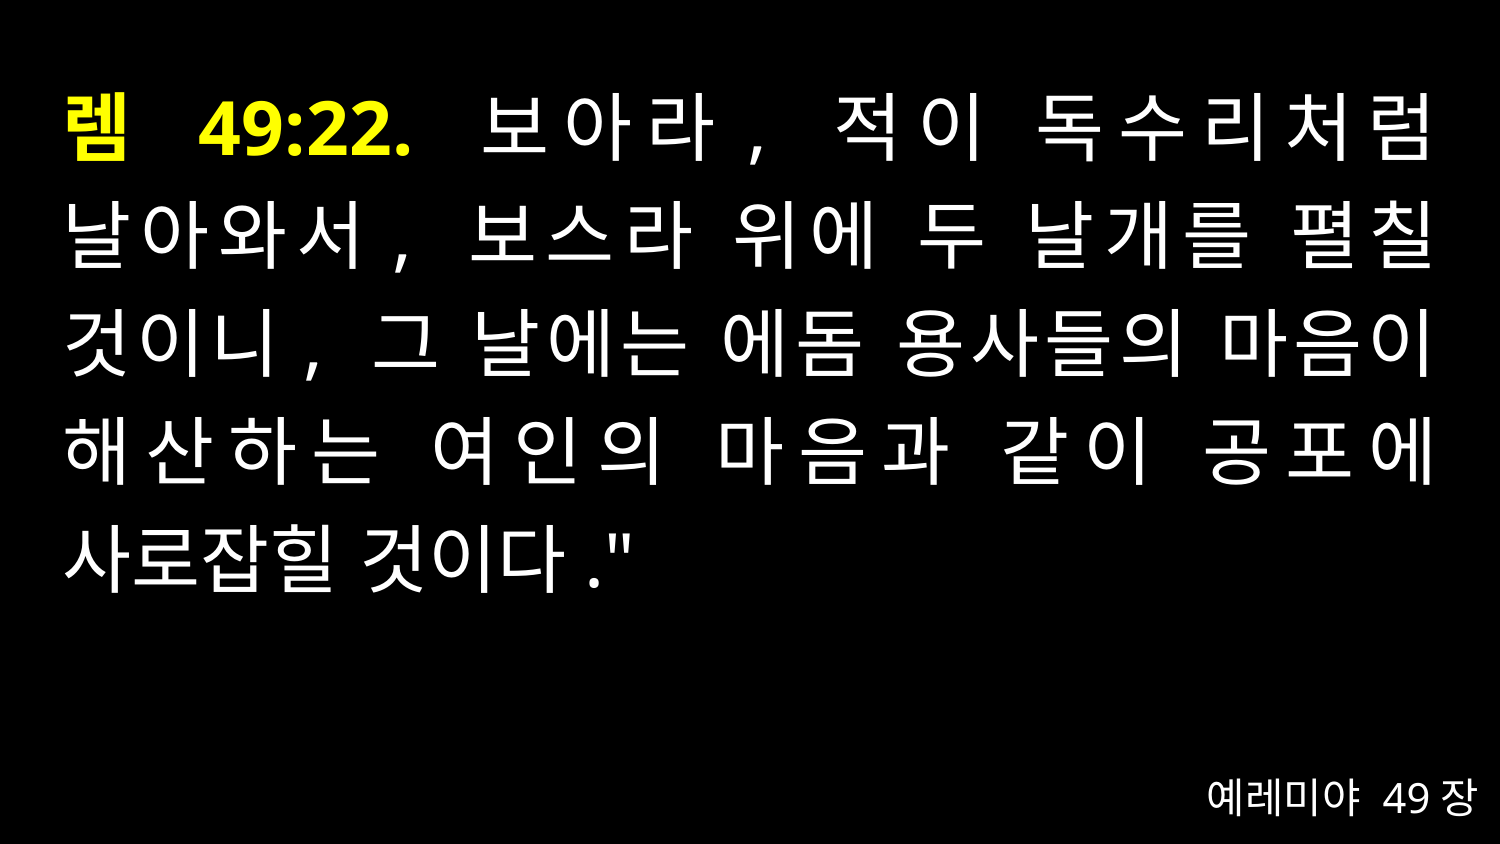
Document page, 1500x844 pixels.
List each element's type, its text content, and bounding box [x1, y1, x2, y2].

subtitle 예레미야 49장 [916, 770, 1500, 844]
title 렘 49:22. 보아라, 적이 독수리처럼 날아와서, 보스라 위에 두 날개를 펼칠 것이니, 그 날에는 에돔 용사들의 마음이 해산하는 여인의 마음과 같이 공포에 사로잡힐 것이다." [0, 0, 1500, 844]
